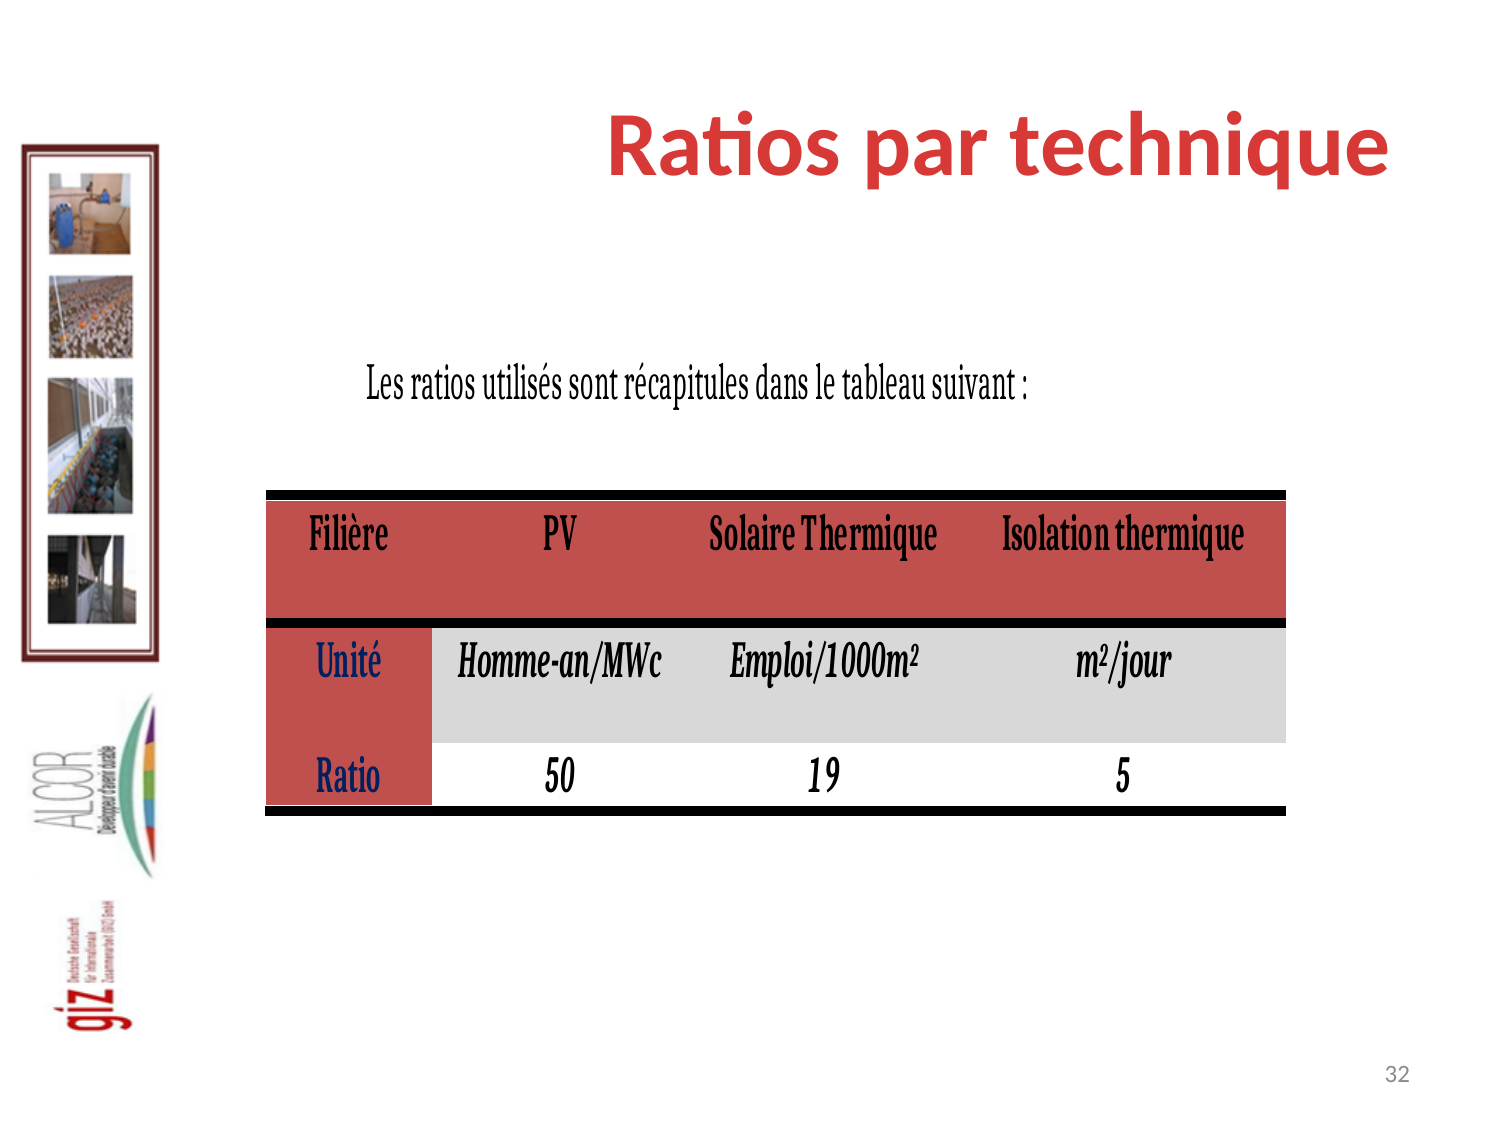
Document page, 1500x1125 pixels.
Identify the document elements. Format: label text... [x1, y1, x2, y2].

slide_number 32 [1074, 1042, 1425, 1103]
title Ratios par technique [572, 45, 1425, 233]
picture [17, 136, 172, 1047]
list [264, 349, 1389, 941]
